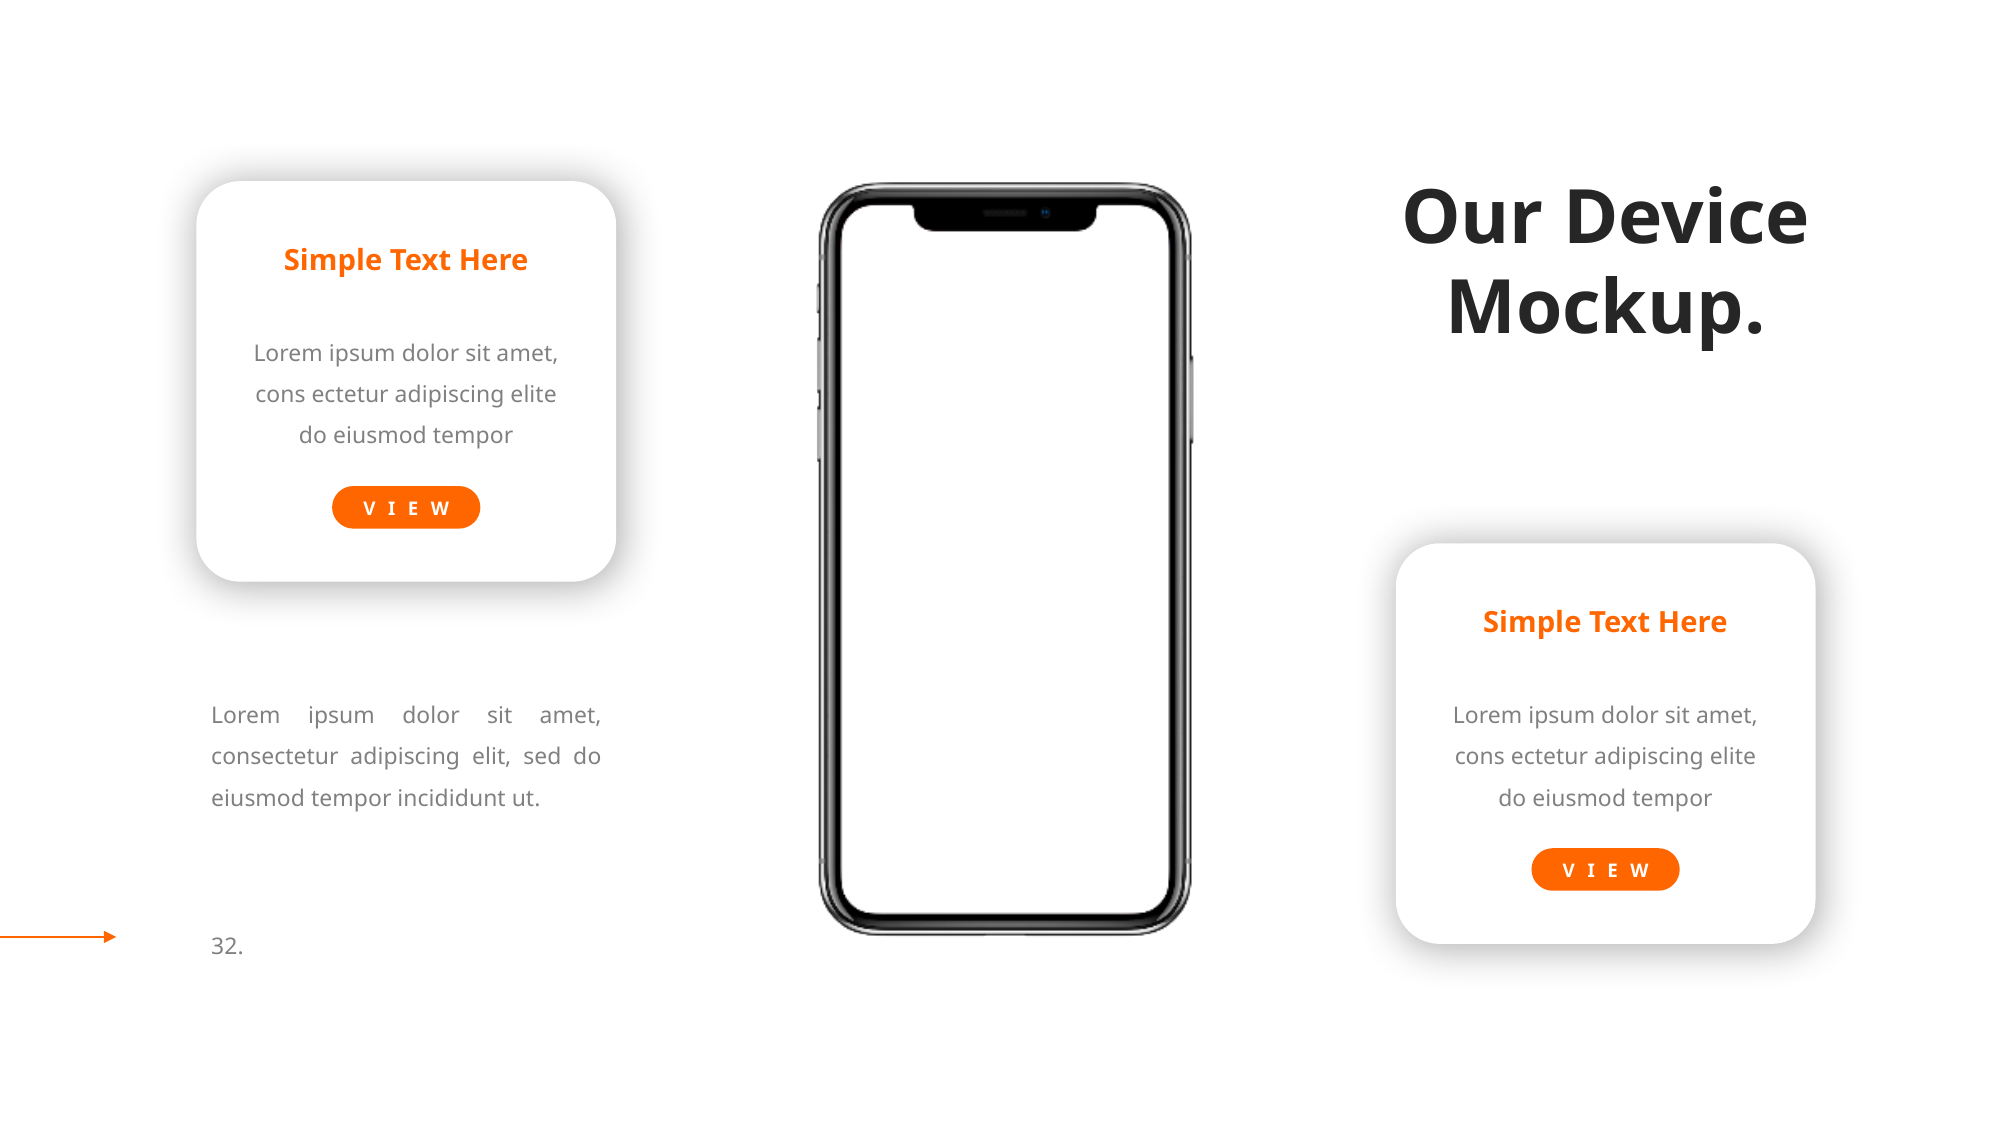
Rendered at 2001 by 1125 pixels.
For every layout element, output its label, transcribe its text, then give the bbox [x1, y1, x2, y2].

text_box Our Device Mockup. [1332, 160, 1879, 356]
picture [816, 181, 1196, 944]
text_box [1394, 542, 1817, 945]
text_box [195, 180, 618, 583]
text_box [238, 234, 574, 529]
text_box 32. [196, 910, 276, 967]
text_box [1437, 596, 1774, 891]
text_box Lorem ipsum dolor sit amet, consectetur adipiscing elit, sed do eiusmod tempor incididunt ut. [196, 679, 617, 818]
